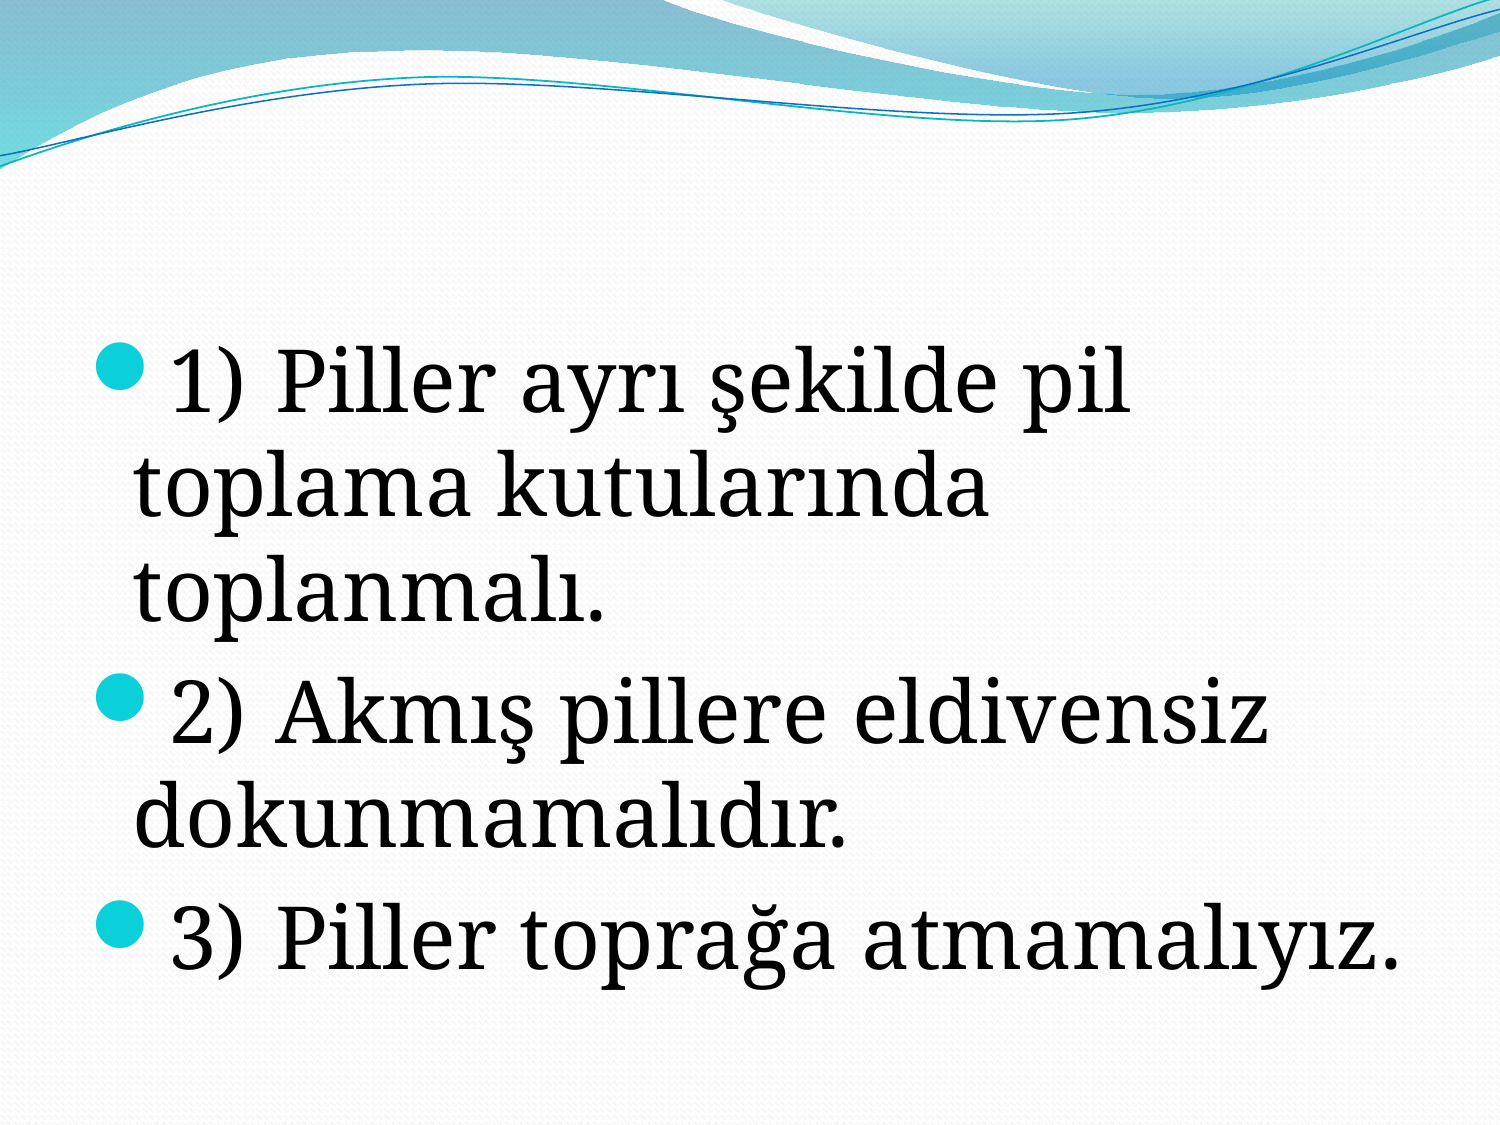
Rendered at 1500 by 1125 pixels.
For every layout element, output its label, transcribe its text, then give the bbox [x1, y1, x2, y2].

list 1) Piller ayrı şekilde pil toplama kutularında toplanmalı. 2) Akmış pillere eldivensiz dokunmamalıdır. 3) Piller toprağa atmamalıyız. [75, 317, 1425, 1038]
